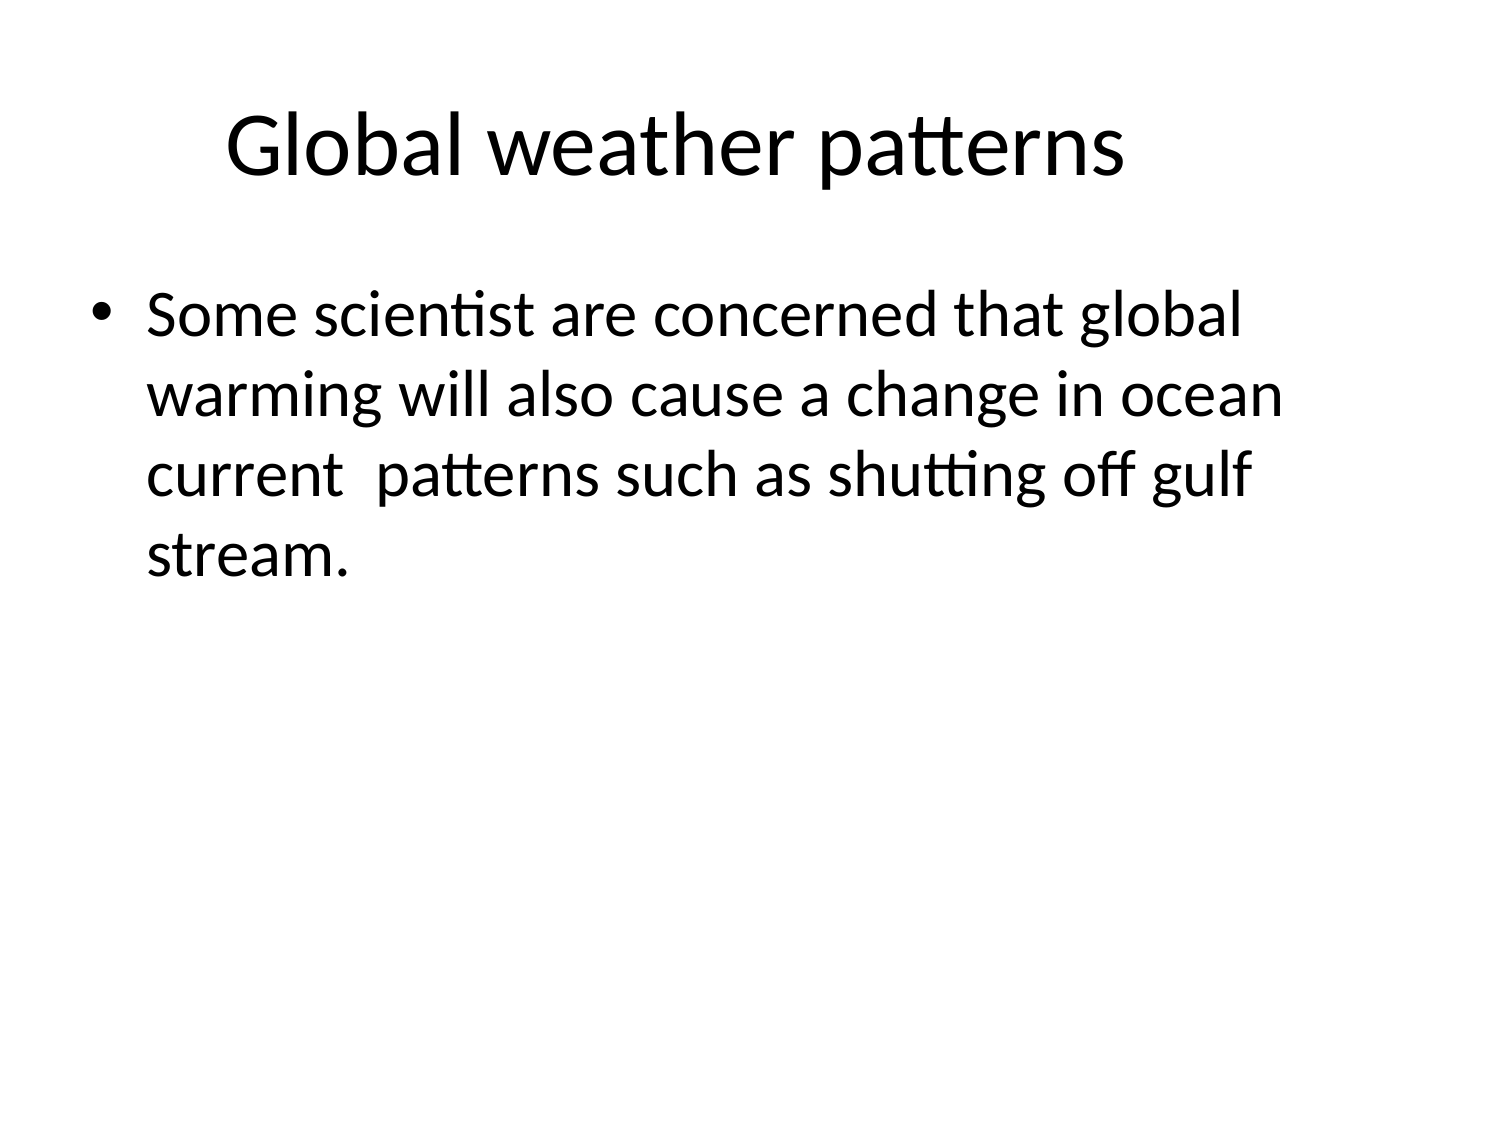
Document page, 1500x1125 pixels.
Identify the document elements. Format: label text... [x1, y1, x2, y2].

list Some scientist are concerned that global warming will also cause a change in ocean current patterns such as shutting off gulf stream. [75, 262, 1425, 1005]
title Global weather patterns [75, 45, 1425, 233]
